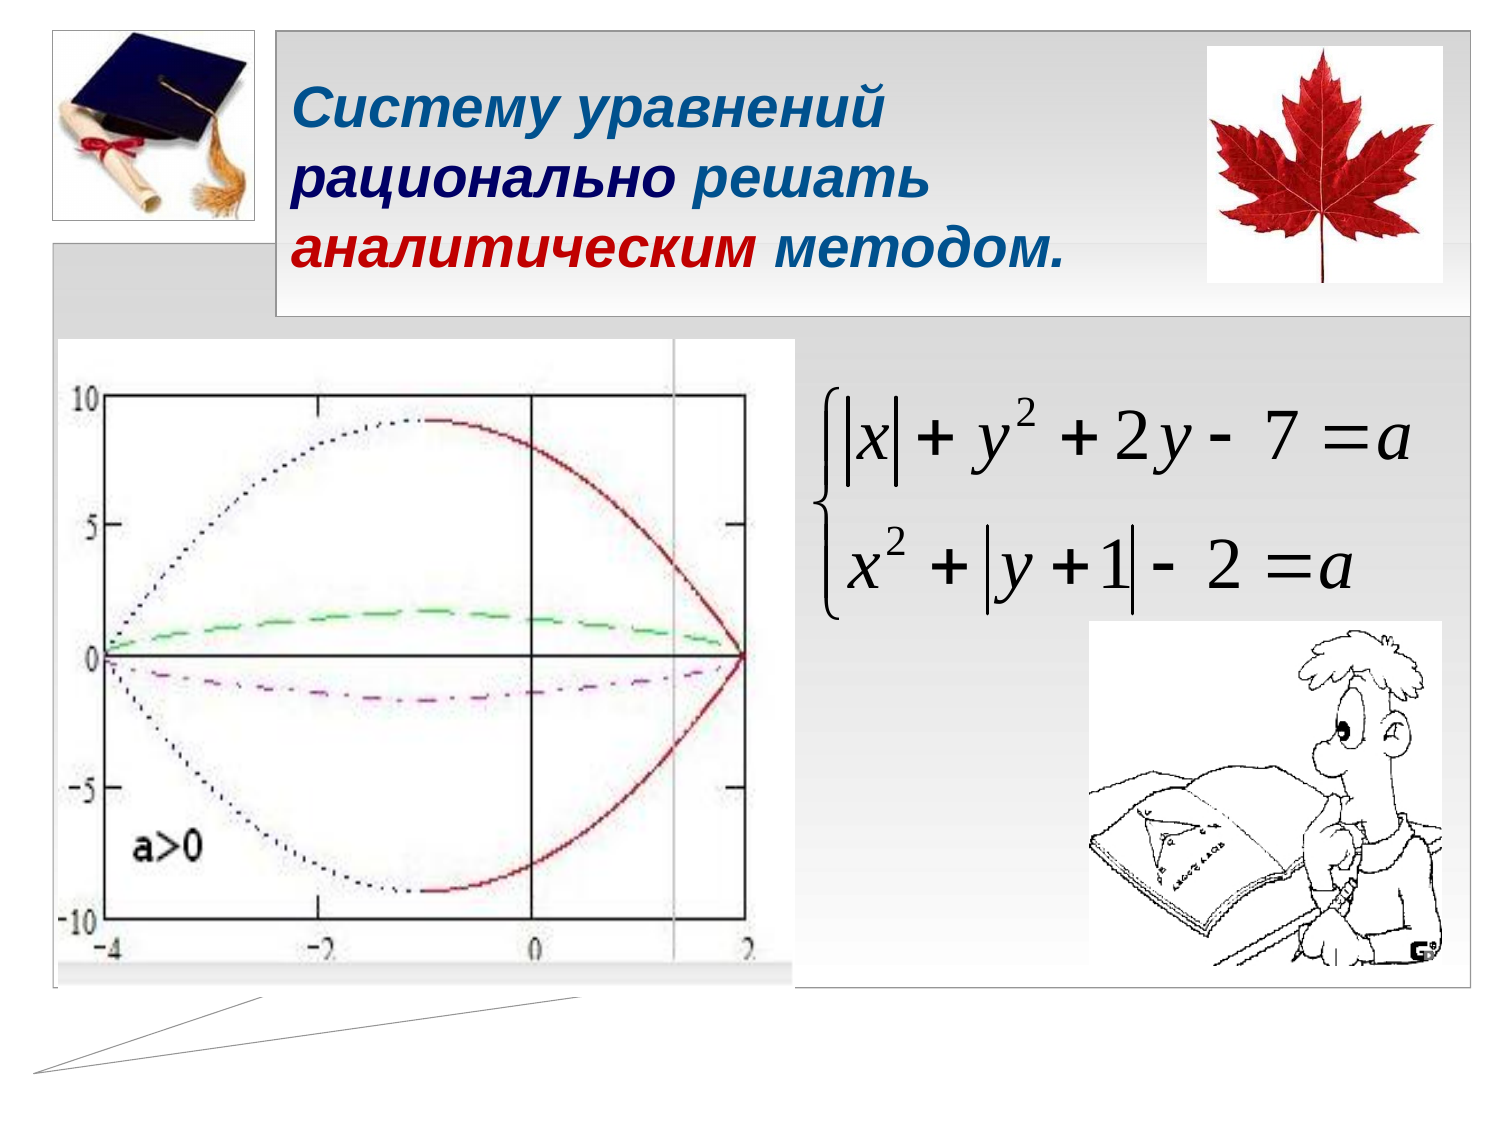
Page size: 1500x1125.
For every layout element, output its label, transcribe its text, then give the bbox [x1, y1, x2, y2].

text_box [797, 374, 1430, 633]
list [58, 339, 796, 997]
title Систему уравнений рационально решать аналитическим методом. [275, 30, 1471, 317]
picture [1089, 620, 1442, 967]
picture [53, 31, 254, 220]
picture [1206, 46, 1443, 284]
